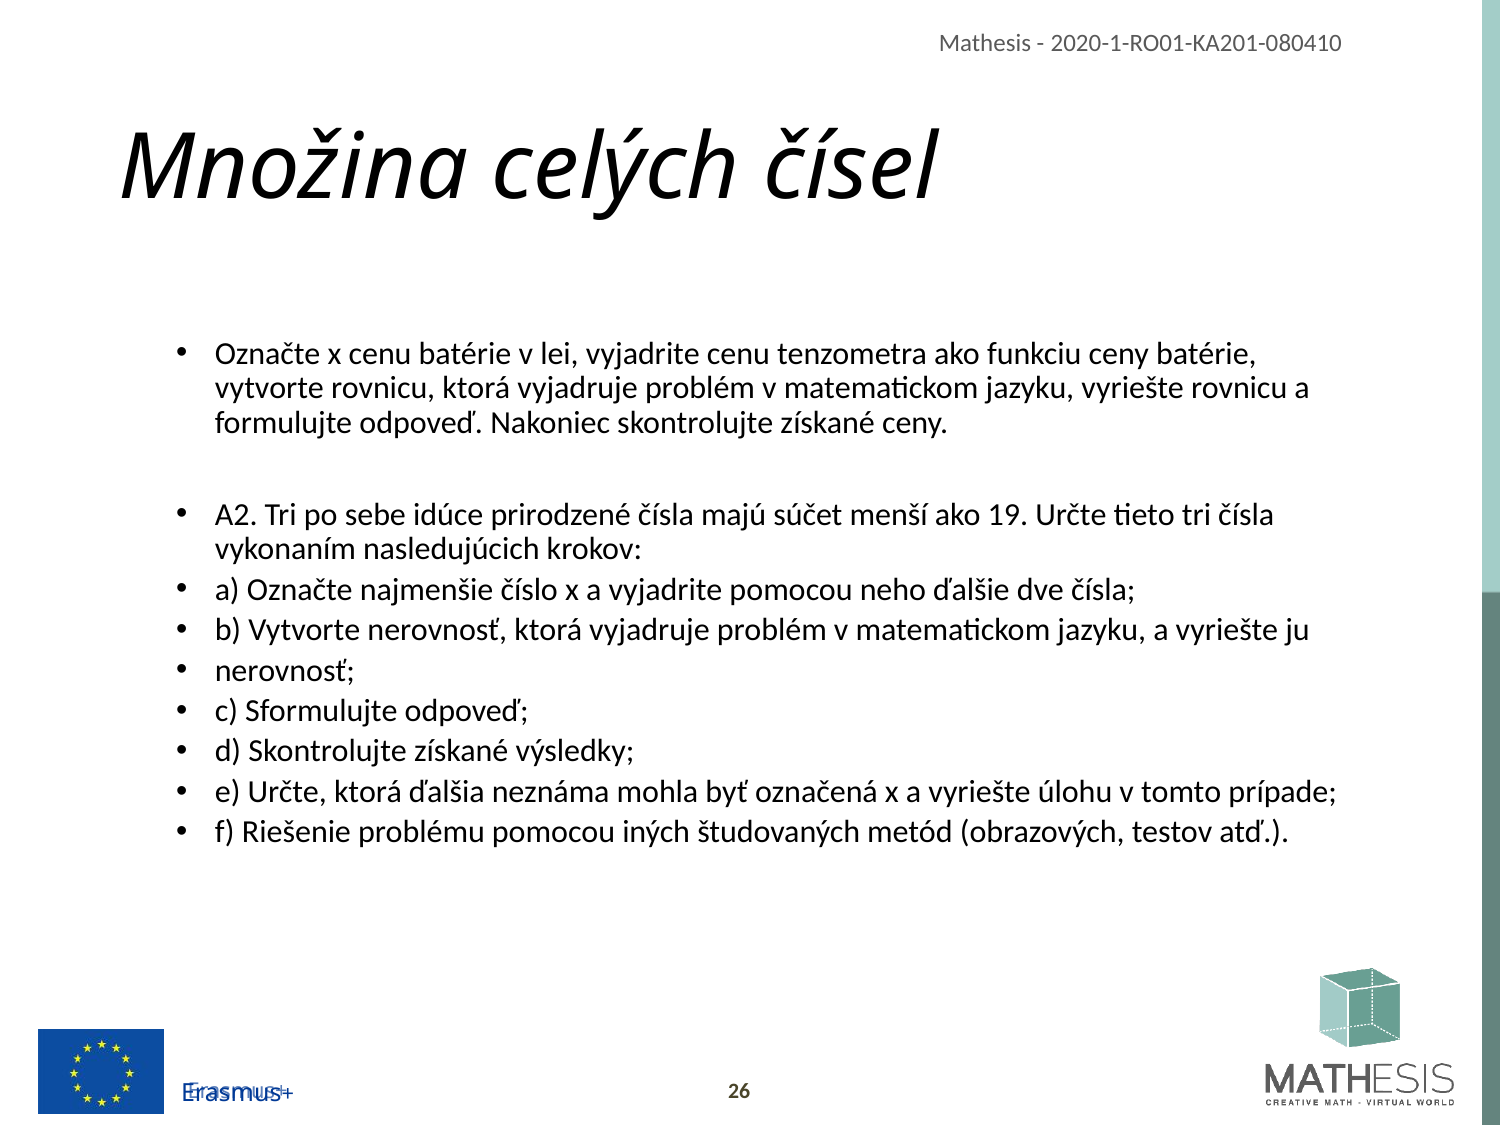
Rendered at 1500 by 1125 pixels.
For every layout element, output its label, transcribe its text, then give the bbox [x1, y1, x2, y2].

list Označte x cenu batérie v lei, vyjadrite cenu tenzometra ako funkciu ceny batérie, vytvorte rovnicu, ktorá vyjadruje problém v matematickom jazyku, vyriešte rovnicu a formulujte odpoveď. Nakoniec skontrolujte získané ceny. A2. Tri po sebe idúce prirodzené čísla majú súčet menší ako 19. Určte tieto tri čísla vykonaním nasledujúcich krokov: a) Označte najmenšie číslo x a vyjadrite pomocou neho ďalšie dve čísla; b) Vytvorte nerovnosť, ktorá vyjadruje problém v matematickom jazyku, a vyriešte ju nerovnosť; c) Sformulujte odpoveď; d) Skontrolujte získané výsledky; e) Určte, ktorá ďalšia neznáma mohla byť označená x a vyriešte úlohu v tomto prípade; f) Riešenie problému pomocou iných študovaných metód (obrazových, testov atď.). [83, 329, 1357, 884]
picture [38, 1029, 164, 1114]
title Množina celých čísel [103, 59, 1397, 278]
